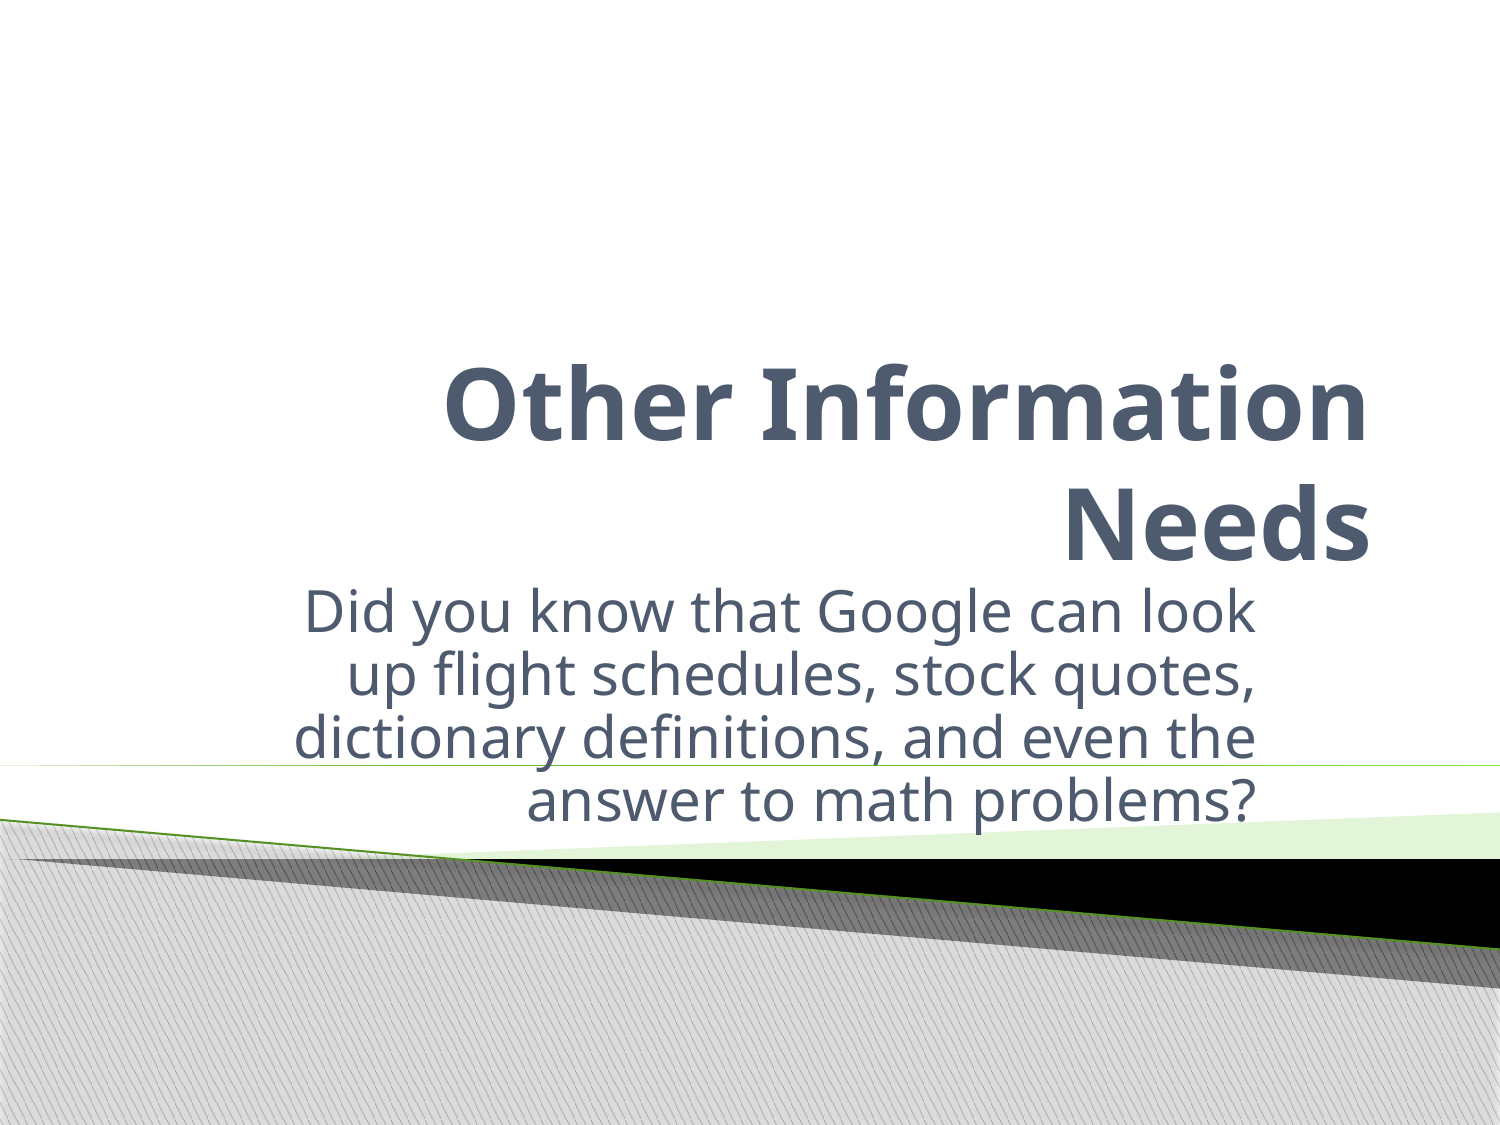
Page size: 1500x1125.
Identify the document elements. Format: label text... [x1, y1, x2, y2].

subtitle Did you know that Google can look up flight schedules, stock quotes, dictionary definitions, and even the answer to math problems? [225, 575, 1275, 863]
picture [5, 859, 1500, 989]
title Other Information Needs [112, 287, 1388, 588]
